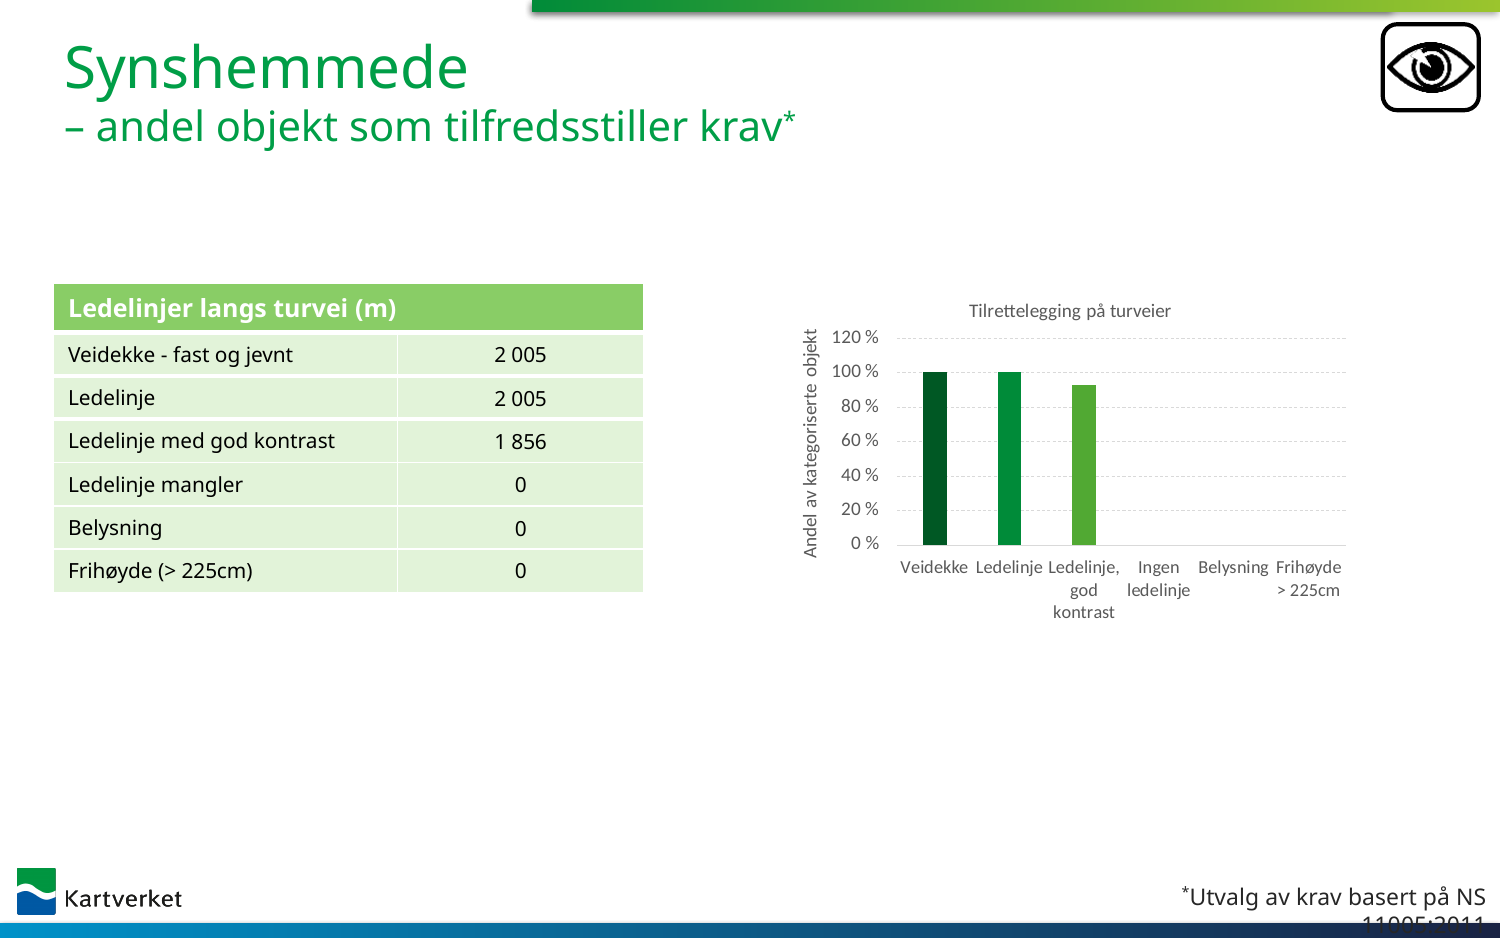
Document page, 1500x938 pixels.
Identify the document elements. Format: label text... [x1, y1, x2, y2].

picture [791, 291, 1349, 630]
table_cell Ledelinje med god kontrast [54, 421, 397, 462]
text_box *Utvalg av krav basert på NS 11005:2011 [1068, 873, 1500, 938]
table_cell Frihøyde (> 225cm) [54, 550, 397, 592]
text_box Synshemmede – andel objekt som tilfredsstiller krav* [49, 24, 1431, 158]
table_cell Ledelinje [54, 378, 397, 417]
table_cell Veidekke - fast og jevnt [54, 335, 397, 374]
table_cell Belysning [54, 507, 397, 548]
table_cell 1 856 [398, 421, 643, 462]
table_cell 0 [398, 507, 643, 548]
table_cell 0 [398, 550, 643, 592]
table_header Ledelinjer langs turvei (m) [54, 284, 643, 330]
table_cell 0 [398, 463, 643, 505]
table_cell Ledelinje mangler [54, 463, 397, 505]
table_cell 2 005 [398, 378, 643, 417]
table_cell 2 005 [398, 335, 643, 374]
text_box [1382, 24, 1480, 111]
